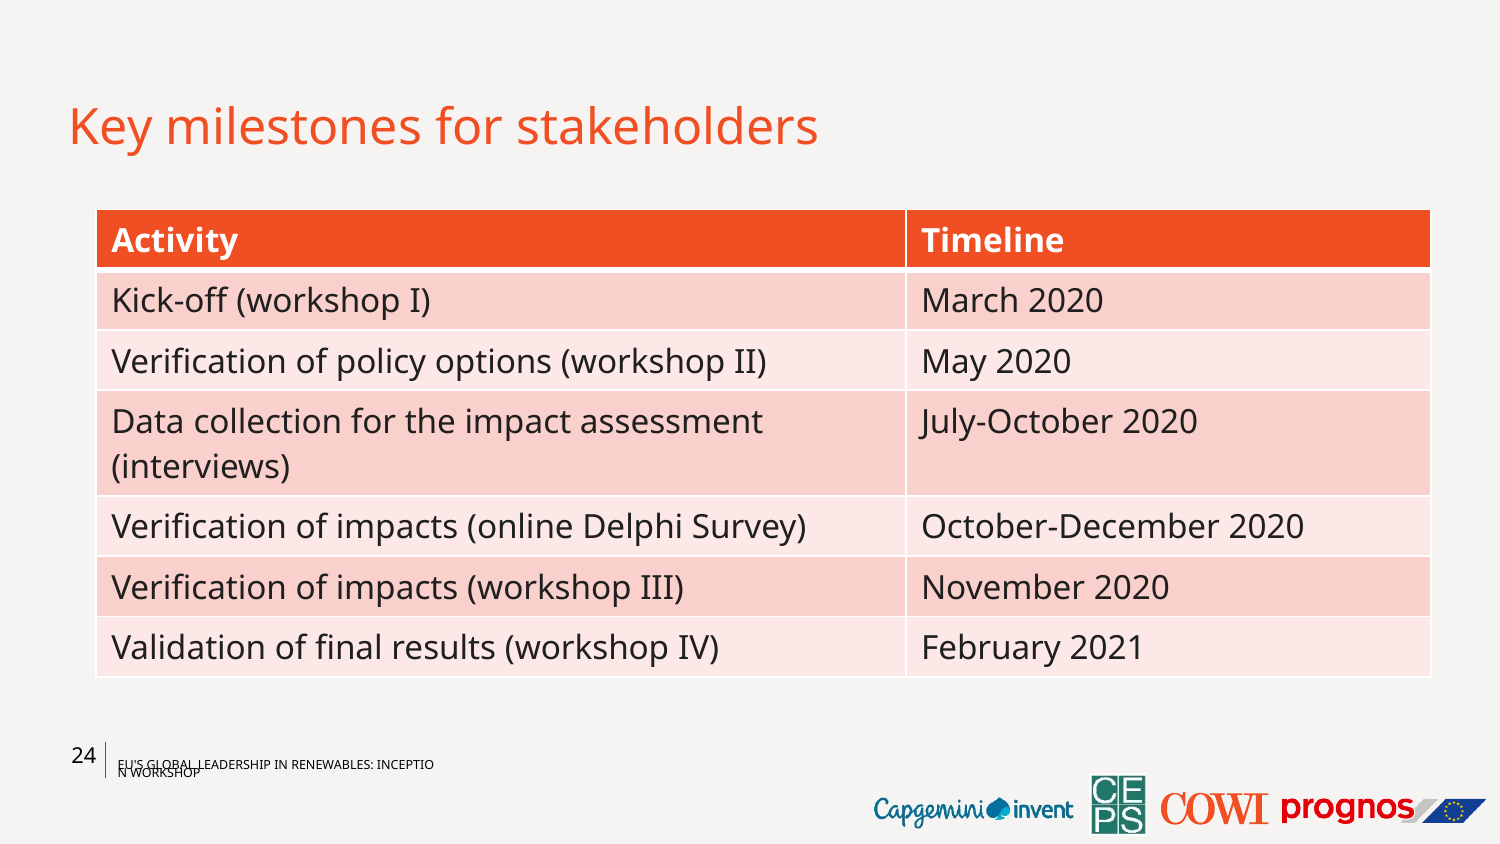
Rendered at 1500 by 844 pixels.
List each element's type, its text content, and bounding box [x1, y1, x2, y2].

table_cell November 2020 [907, 557, 1430, 616]
table_cell Verification of impacts (online Delphi Survey) [97, 497, 905, 555]
table_cell Verification of policy options (workshop II) [97, 331, 905, 389]
table_header Timeline [907, 210, 1430, 267]
table_cell July-October 2020 [907, 391, 1430, 495]
table_cell Verification of impacts (workshop III) [97, 557, 905, 616]
table_header Activity [97, 210, 905, 267]
table_cell March 2020 [907, 273, 1430, 329]
picture [871, 793, 1076, 831]
table_cell May 2020 [907, 331, 1430, 389]
picture [1282, 797, 1487, 836]
table_cell Data collection for the impact assessment (interviews) [97, 391, 905, 495]
table_cell October-December 2020 [907, 497, 1430, 555]
title Key milestones for stakeholders [68, 100, 1432, 212]
footer EU's global leadership in renewables: Inception workshop [117, 762, 439, 774]
table_cell Validation of final results (workshop IV) [97, 617, 905, 676]
table_cell Kick-off (workshop I) [97, 273, 905, 329]
picture [1089, 773, 1147, 836]
slide_number 24 [29, 733, 97, 796]
table_cell February 2021 [907, 617, 1430, 676]
